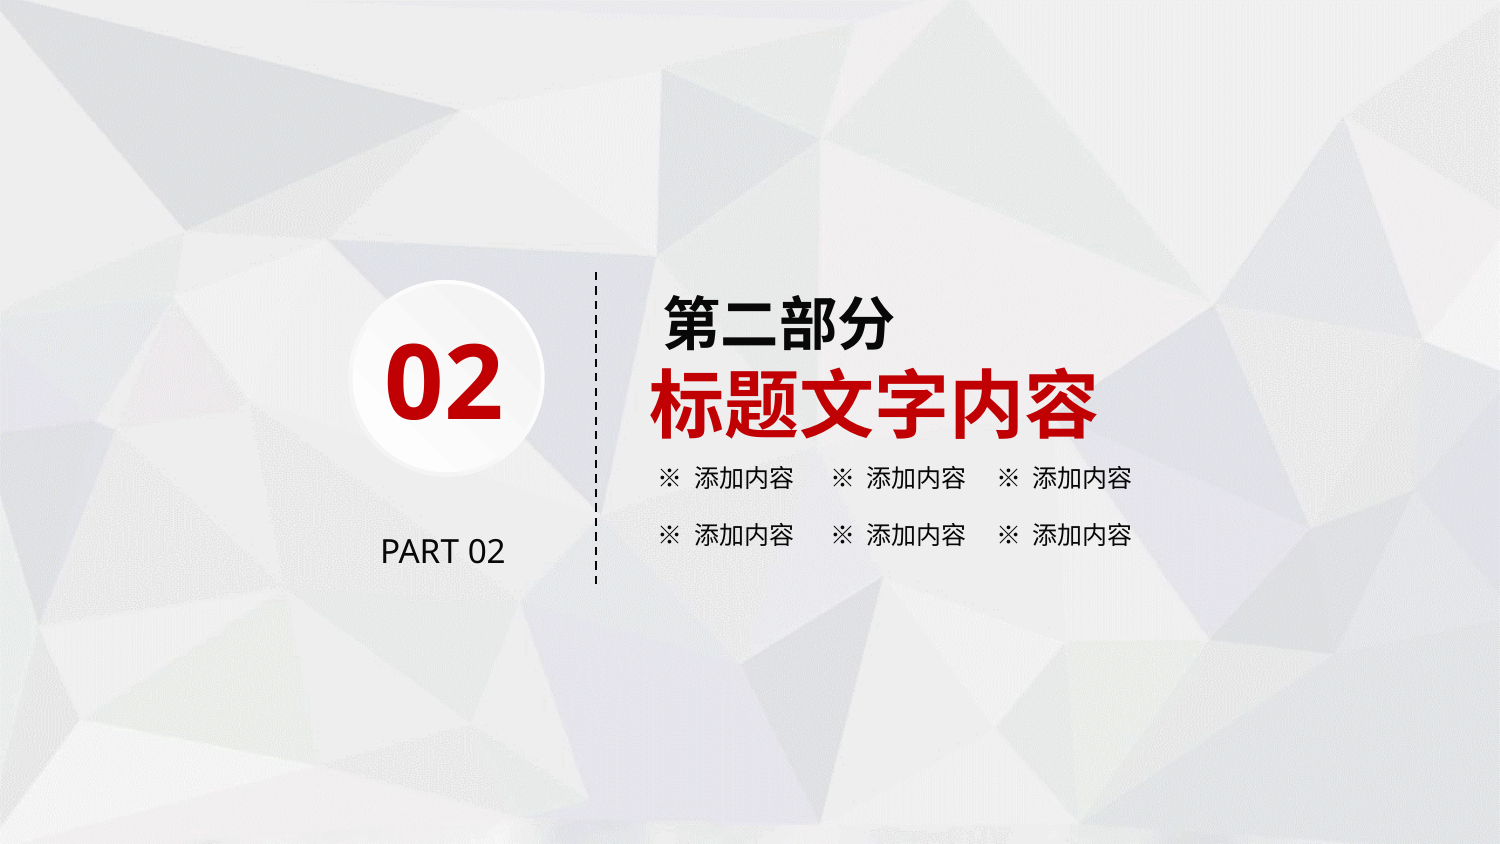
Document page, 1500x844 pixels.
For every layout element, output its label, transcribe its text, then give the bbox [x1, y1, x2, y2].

text_box ※ 添加内容 [820, 457, 982, 498]
text_box ※ 添加内容 [647, 457, 817, 498]
text_box 第二部分 标题文字内容 [634, 280, 1114, 455]
text_box PART 02 [380, 529, 529, 570]
text_box ※ 添加内容 [820, 514, 982, 555]
picture [0, 0, 1500, 844]
text_box ※ 添加内容 [986, 457, 1155, 498]
text_box ※ 添加内容 [986, 514, 1148, 555]
text_box ※ 添加内容 [647, 514, 810, 555]
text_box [348, 279, 545, 477]
